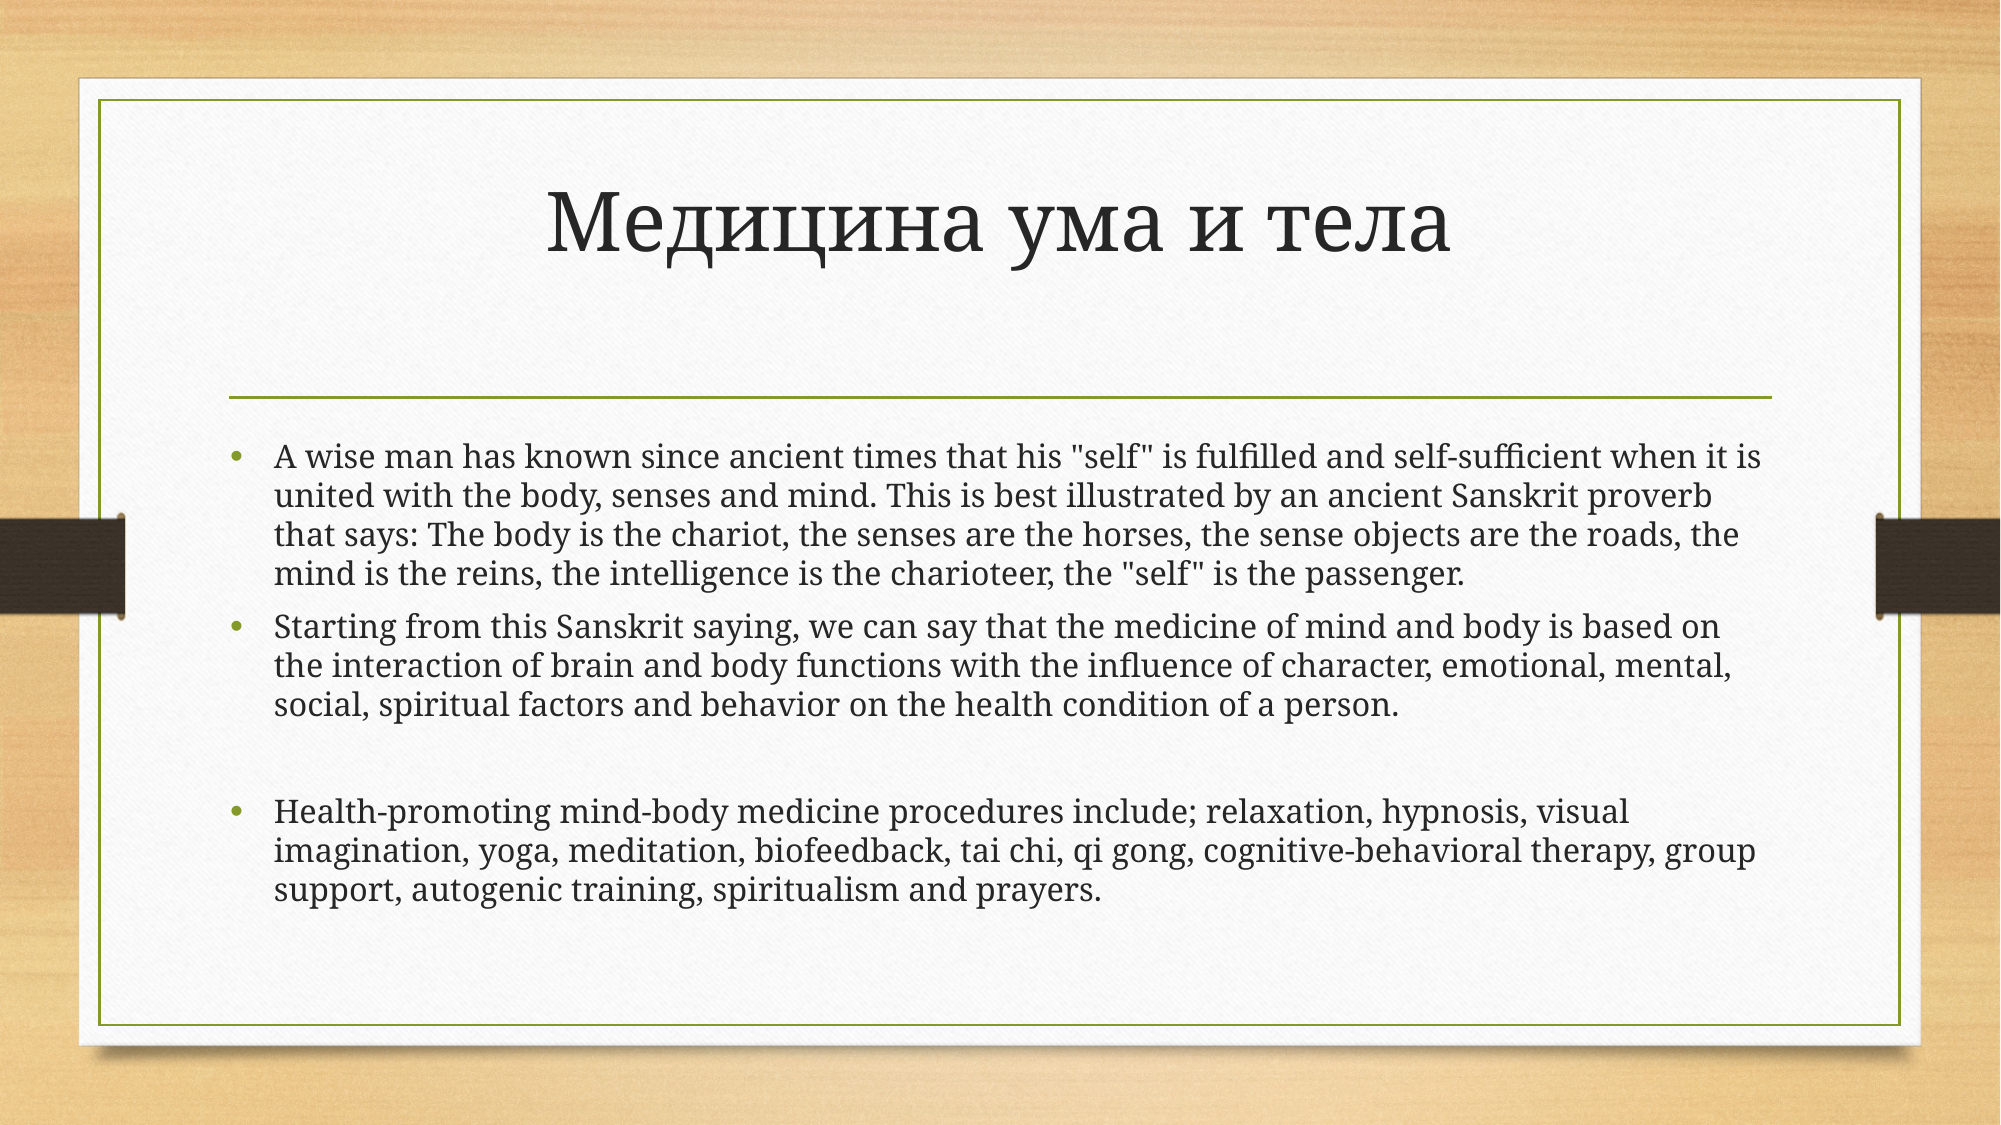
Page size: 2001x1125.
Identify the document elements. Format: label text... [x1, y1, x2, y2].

title Медицина ума и тела [212, 161, 1788, 375]
list A wise man has known since ancient times that his "self" is fulfilled and self-sufficient when it is united with the body, senses and mind. This is best illustrated by an ancient Sanskrit proverb that says: The body is the chariot, the senses are the horses, the sense objects are the roads, the mind is the reins, the intelligence is the charioteer, the "self" is the passenger. Starting from this Sanskrit saying, we can say that the medicine of mind and body is based on the interaction of brain and body functions with the influence of character, emotional, mental, social, spiritual factors and behavior on the health condition of a person. Health-promoting mind-body medicine procedures include; relaxation, hypnosis, visual imagination, yoga, meditation, biofeedback, tai chi, qi gong, cognitive-behavioral therapy, group support, autogenic training, spiritualism and prayers. [215, 375, 1791, 920]
picture [0, 0, 2001, 1125]
